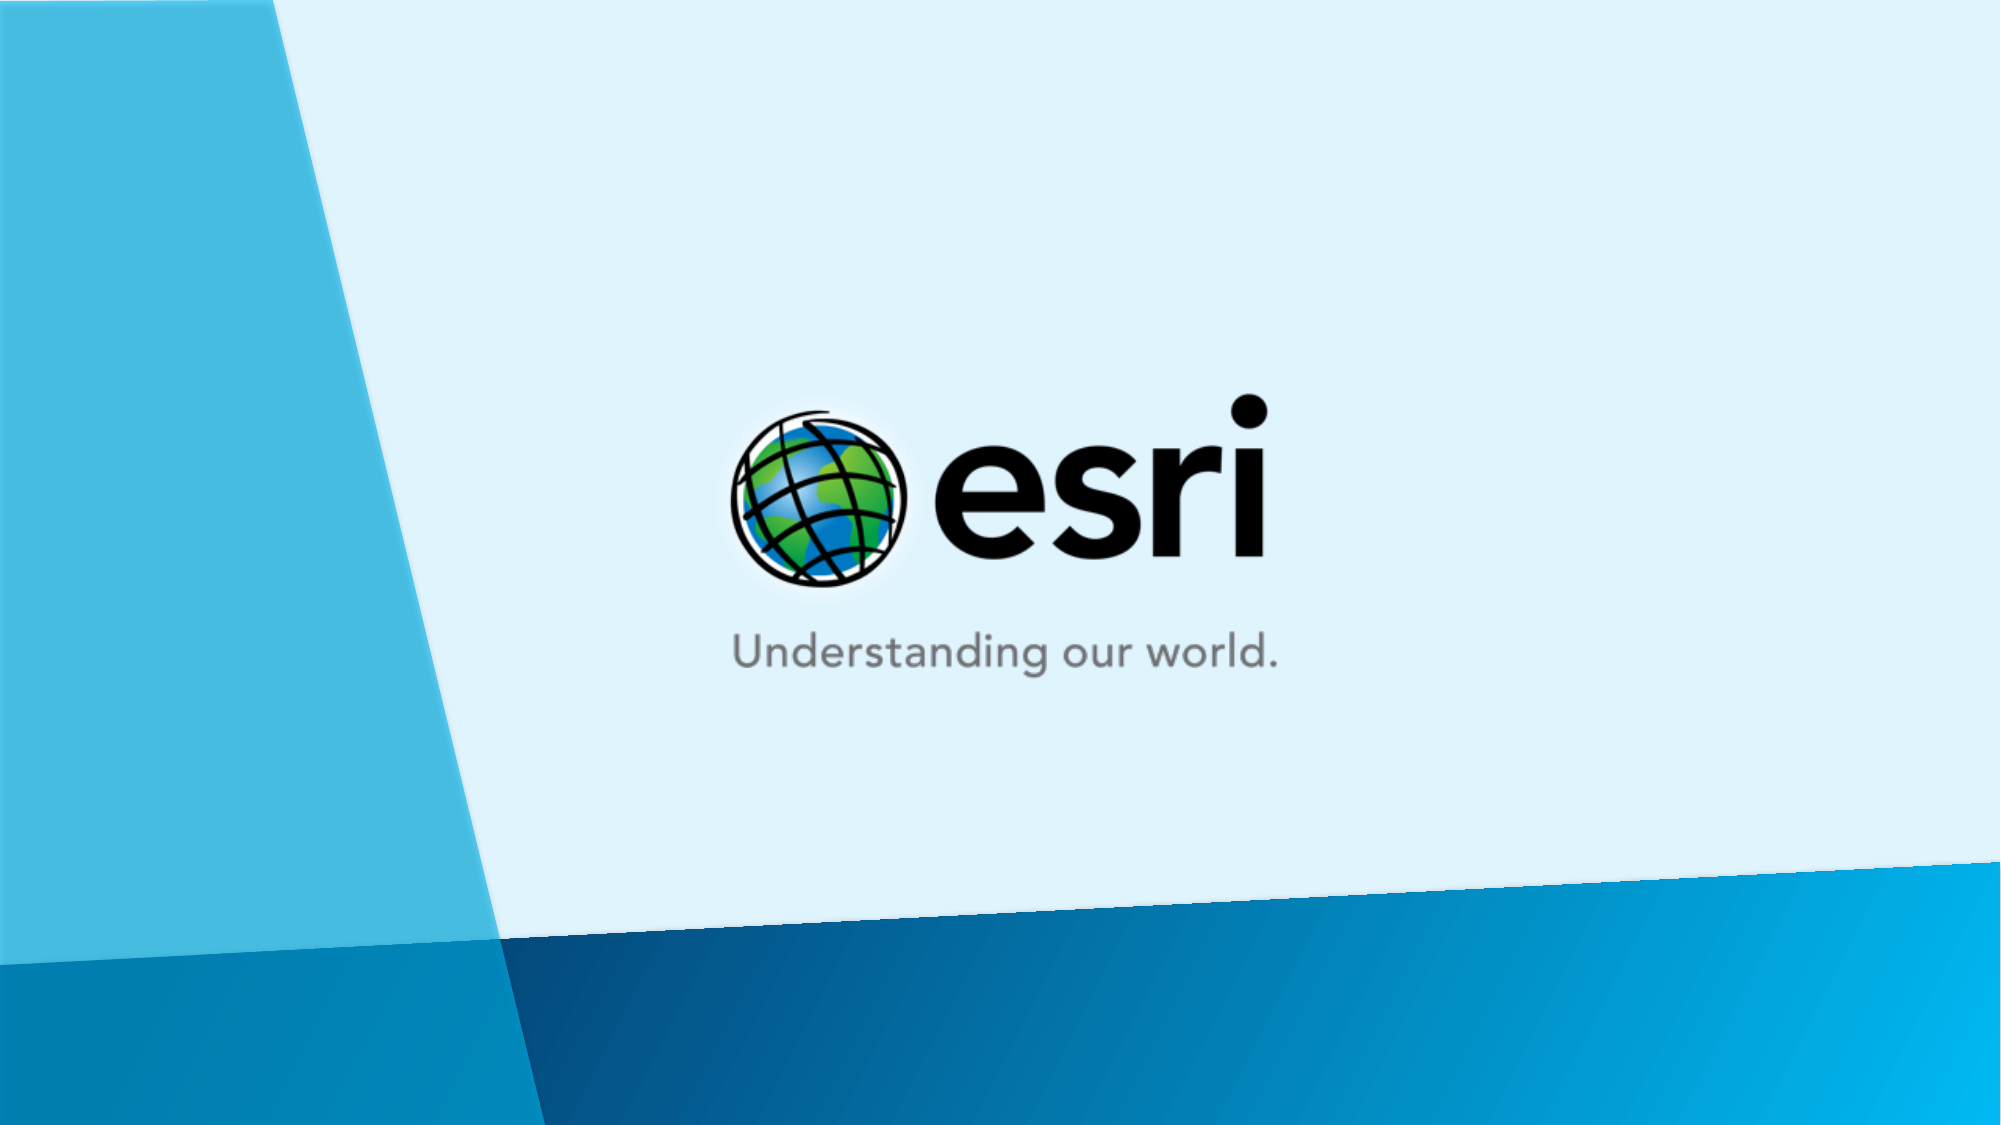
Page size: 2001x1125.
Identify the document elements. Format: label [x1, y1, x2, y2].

picture [656, 342, 1344, 737]
